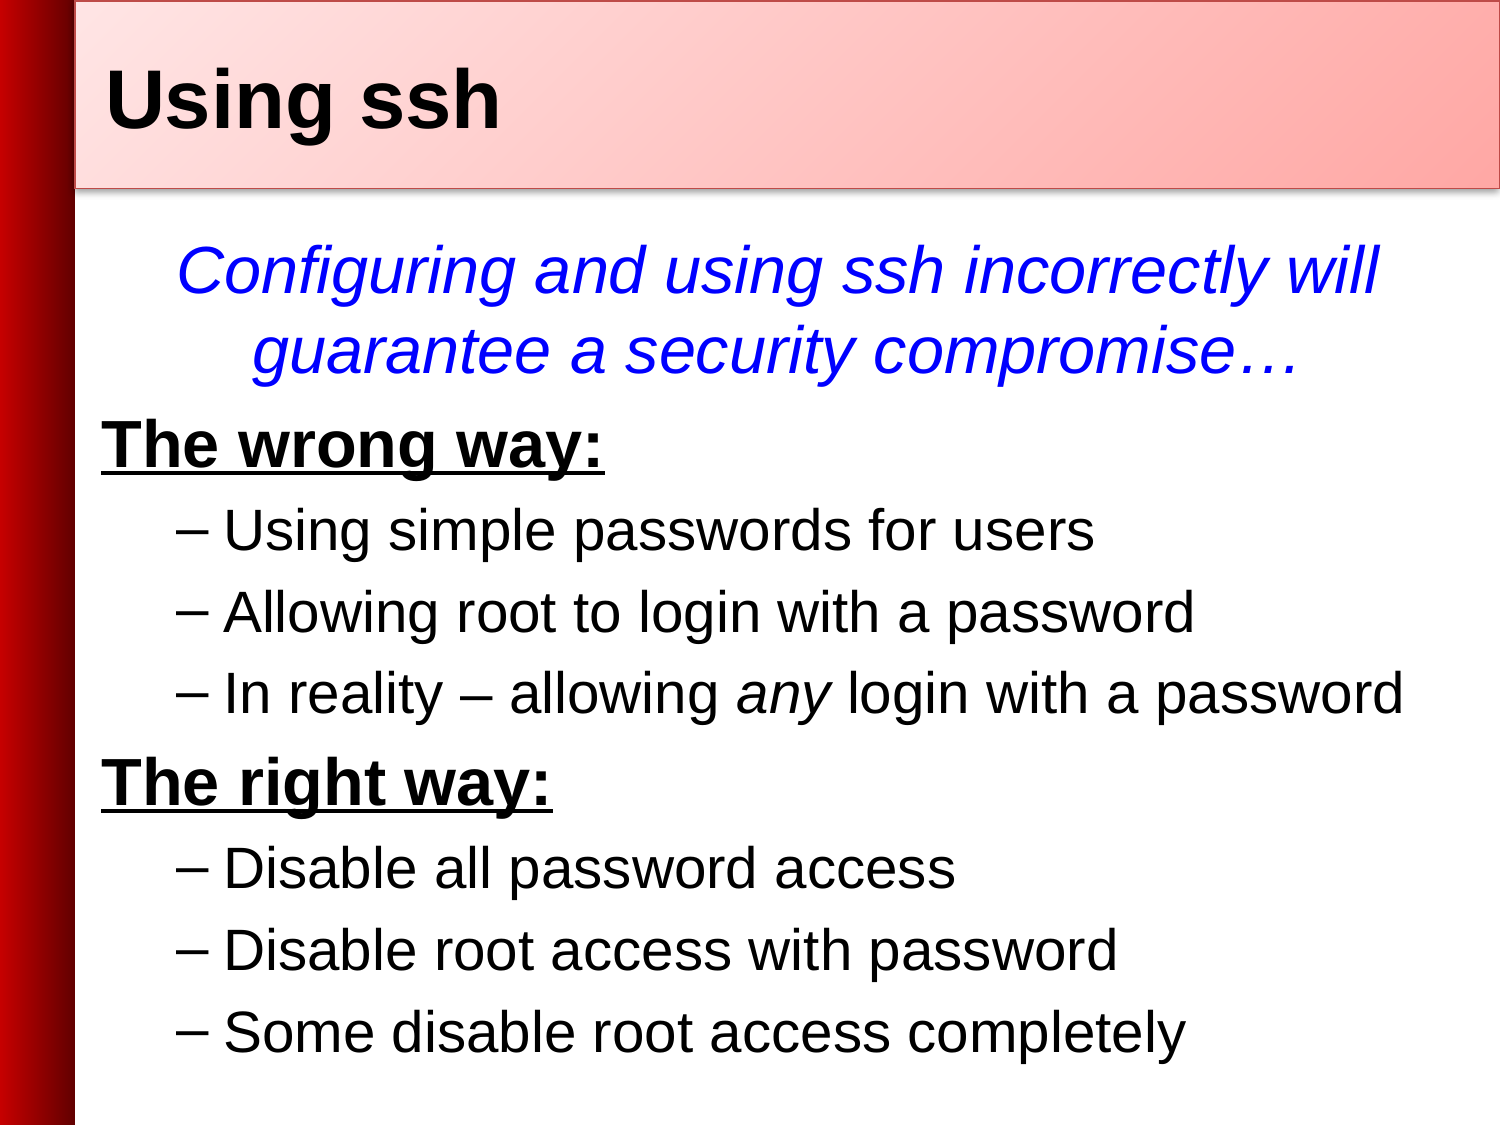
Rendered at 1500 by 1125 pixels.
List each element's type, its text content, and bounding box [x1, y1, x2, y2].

title Using ssh [74, 0, 1500, 189]
list Configuring and using ssh incorrectly will guarantee a security compromise… The wrong way: Using simple passwords for users Allowing root to login with a password In reality – allowing any login with a password The right way: Disable all password access Disable root access with password Some disable root access completely [86, 219, 1470, 1116]
